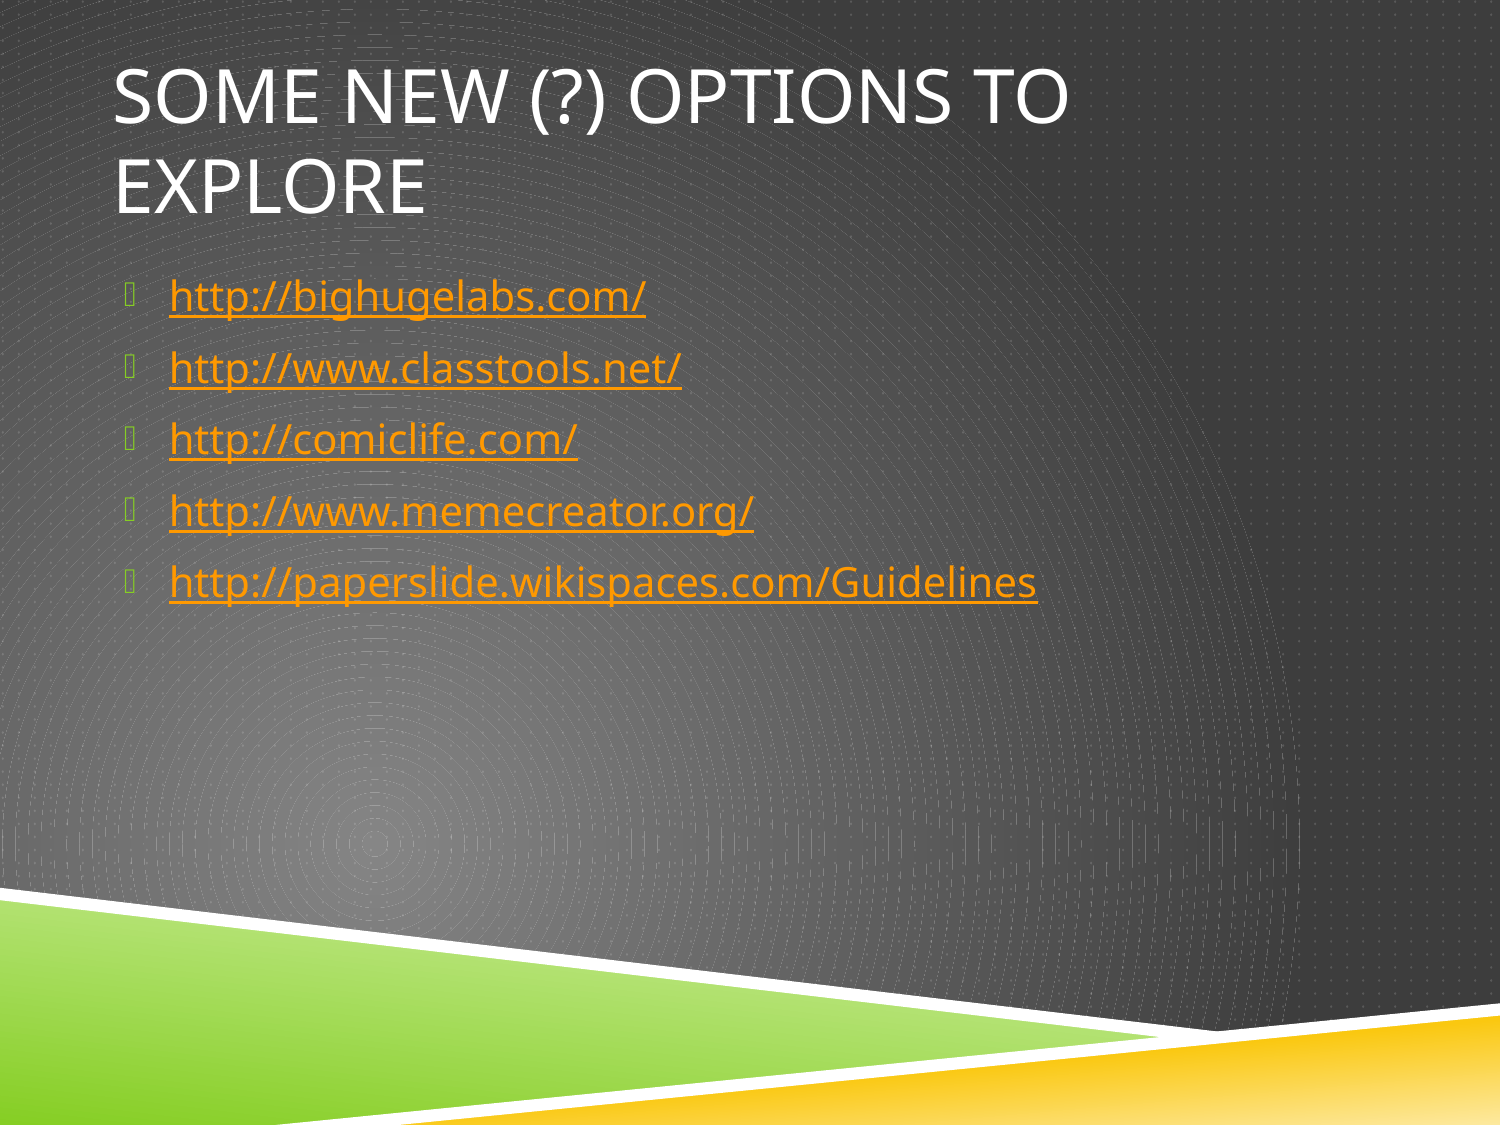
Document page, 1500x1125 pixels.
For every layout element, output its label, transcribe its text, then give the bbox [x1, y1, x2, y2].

list http://bighugelabs.com/ http://www.classtools.net/ http://comiclife.com/ http://www.memecreator.org/ http://paperslide.wikispaces.com/Guidelines [112, 262, 1388, 875]
title Some new (?) options to explore [112, 45, 1388, 233]
